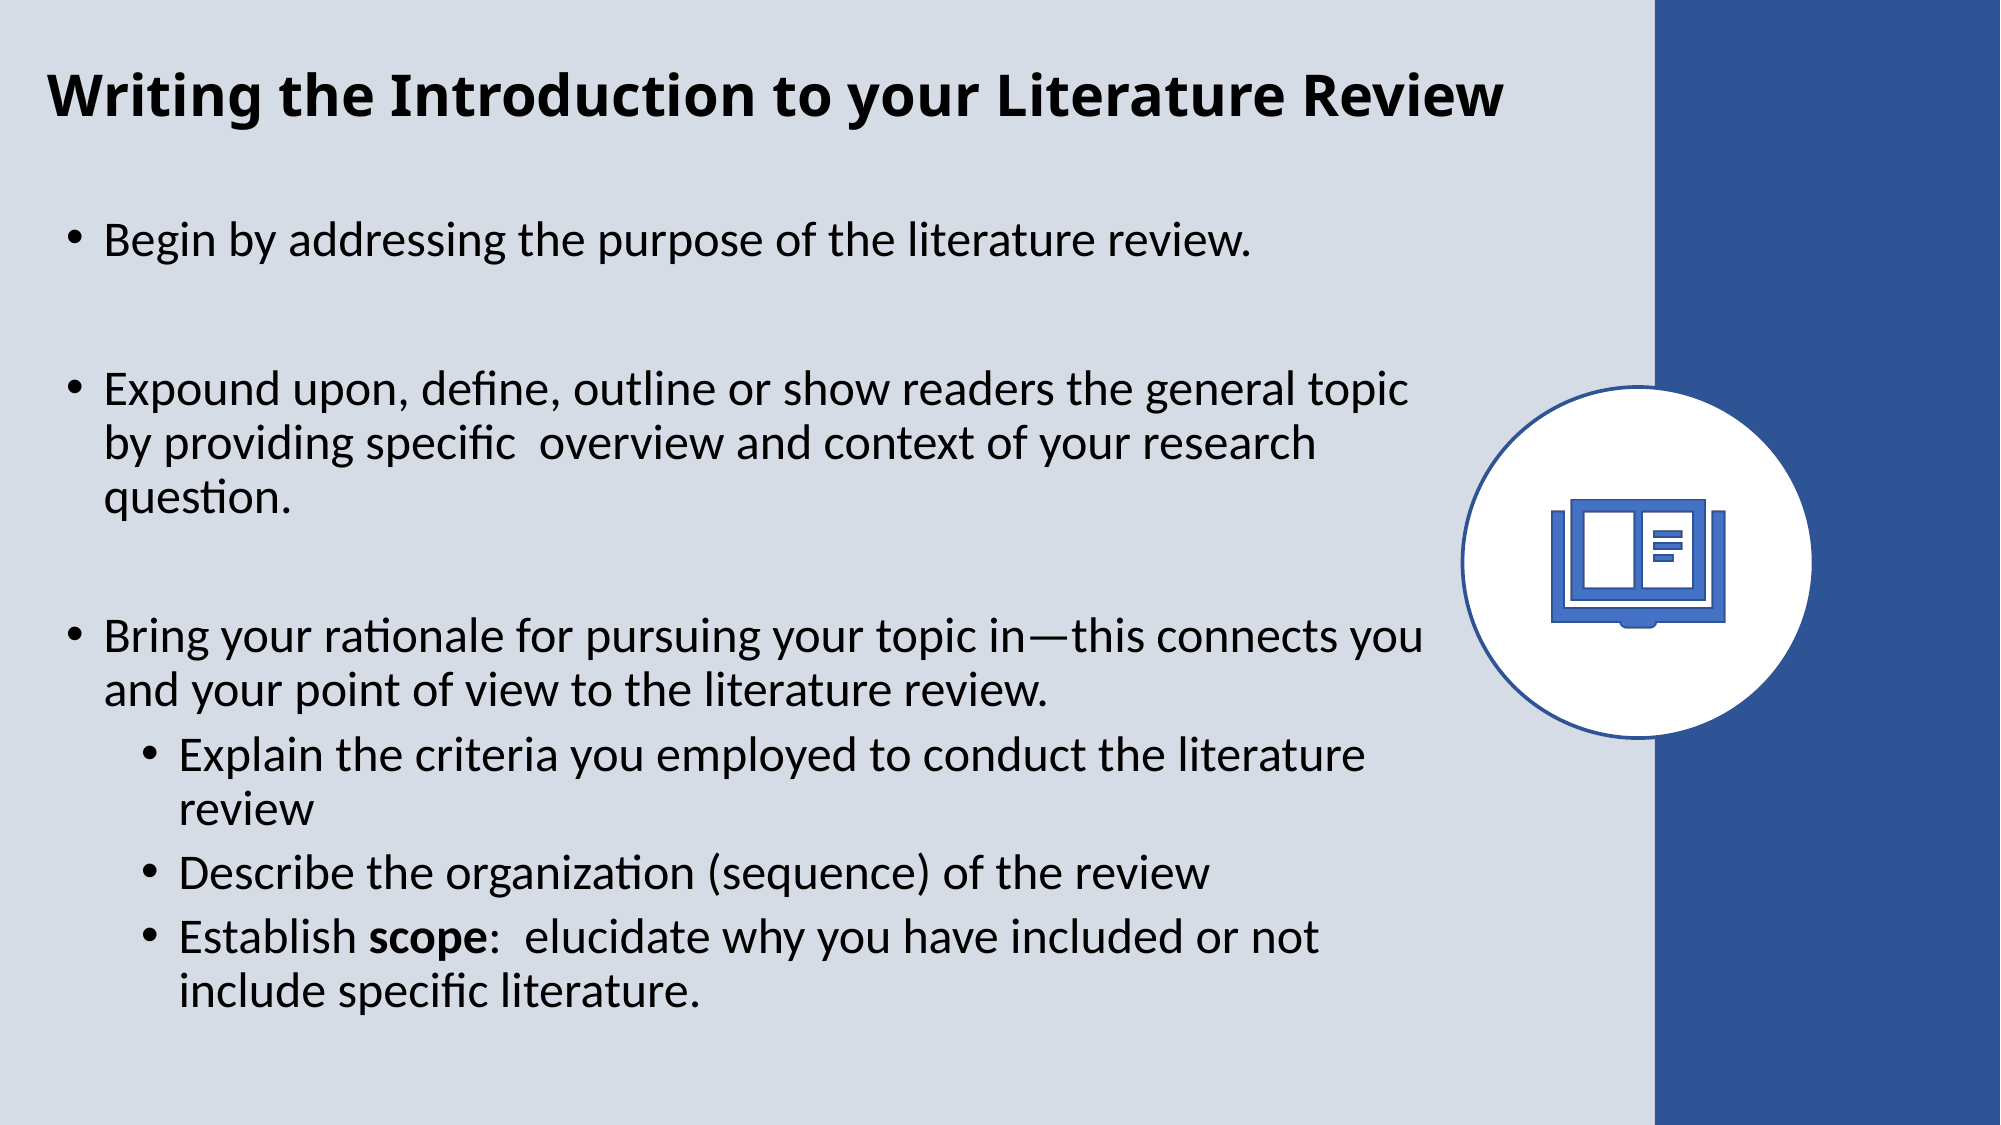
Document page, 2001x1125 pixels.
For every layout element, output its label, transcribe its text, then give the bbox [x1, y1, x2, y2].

picture [1544, 468, 1732, 657]
list Begin by addressing the purpose of the literature review. Expound upon, define, outline or show readers the general topic by providing specific overview and context of your research question. Bring your rationale for pursuing your topic in—this connects you and your point of view to the literature review. Explain the criteria you employed to conduct the literature review Describe the organization (sequence) of the review Establish scope: elucidate why you have included or not include specific literature. [51, 139, 1463, 1092]
text_box [1654, 0, 2000, 1125]
title Writing the Introduction to your Literature Review [33, 33, 1632, 164]
text_box [1461, 385, 1815, 740]
